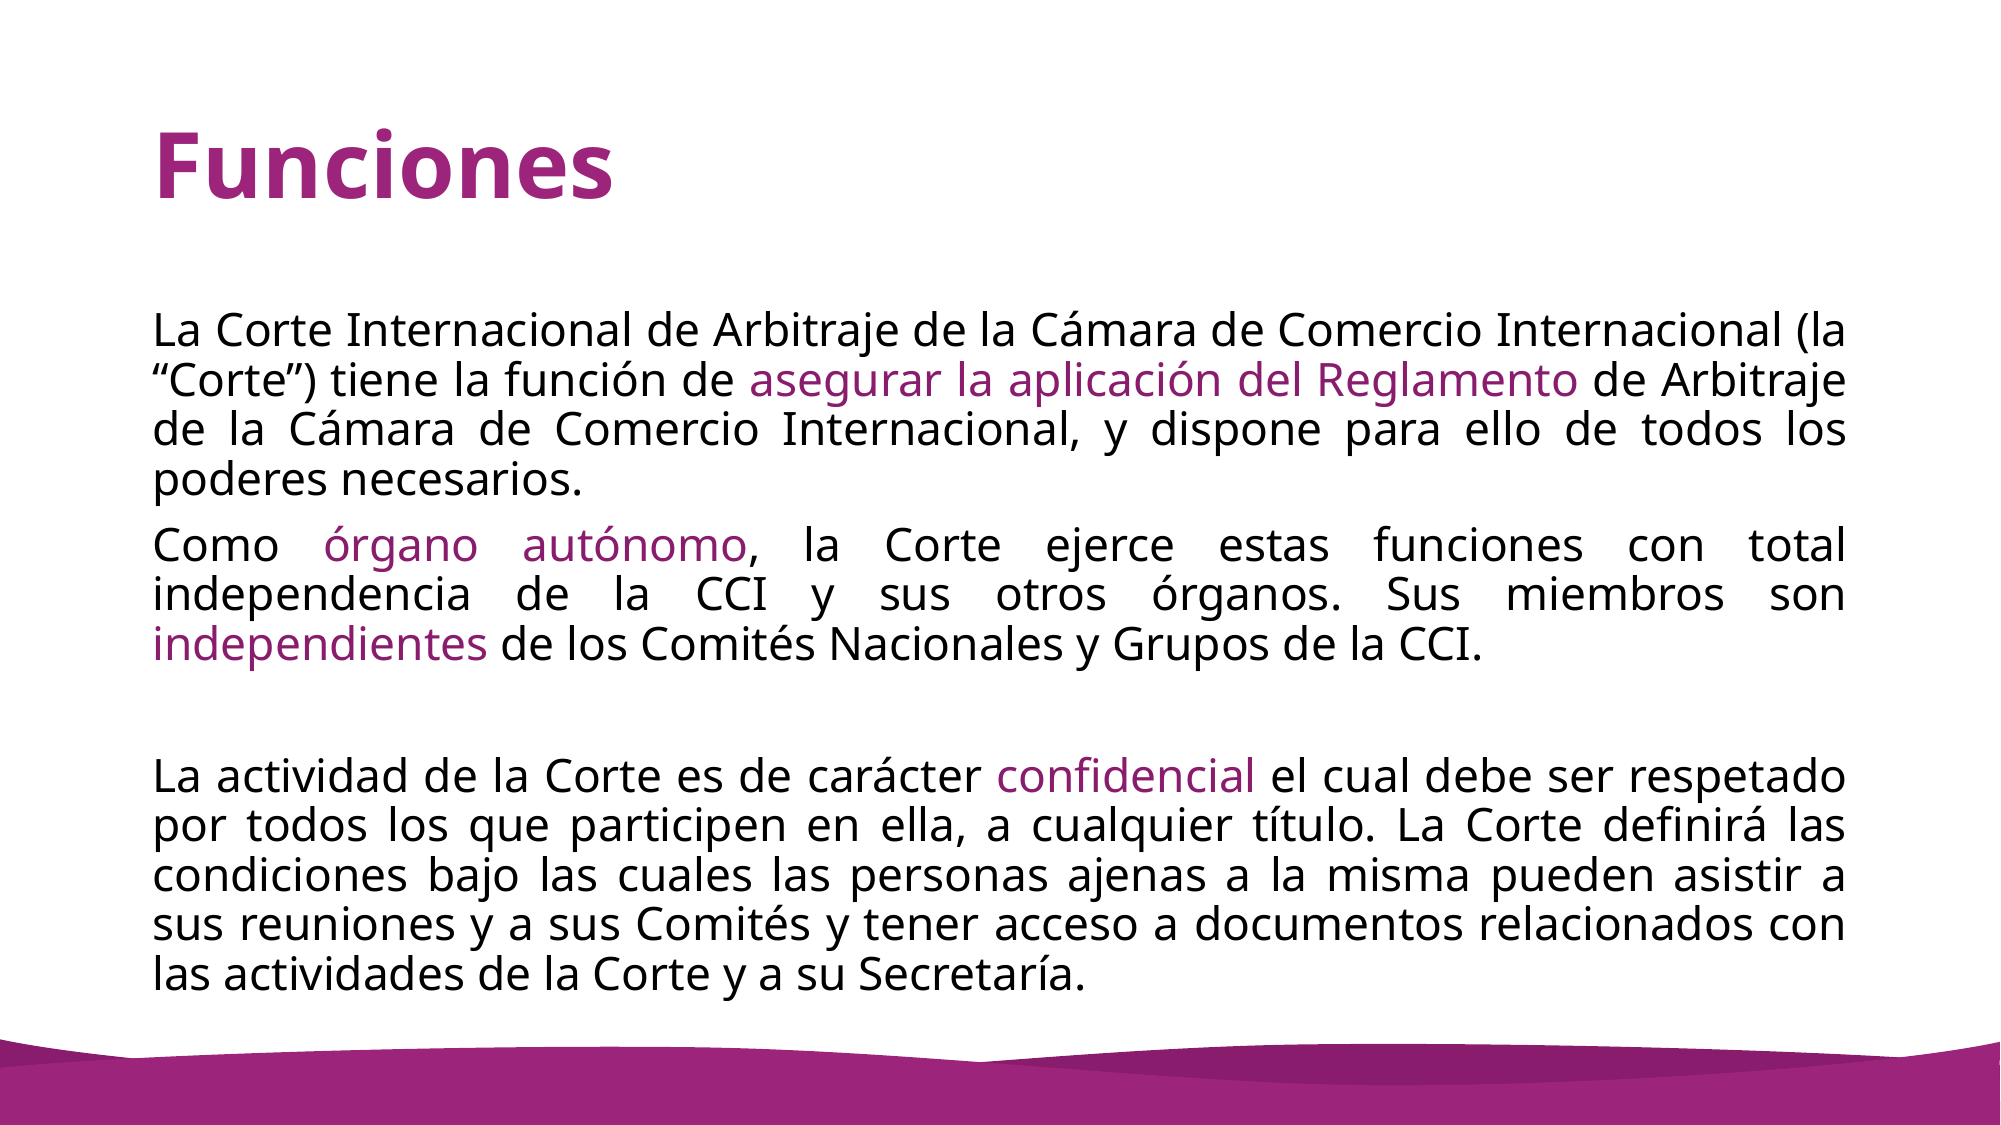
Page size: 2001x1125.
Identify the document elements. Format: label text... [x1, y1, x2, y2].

list La Corte Internacional de Arbitraje de la Cámara de Comercio Internacional (la “Corte”) tiene la función de asegurar la aplicación del Reglamento de Arbitraje de la Cámara de Comercio Internacional, y dispone para ello de todos los poderes necesarios. Como órgano autónomo, la Corte ejerce estas funciones con total independencia de la CCI y sus otros órganos. Sus miembros son independientes de los Comités Nacionales y Grupos de la CCI. La actividad de la Corte es de carácter confidencial el cual debe ser respetado por todos los que participen en ella, a cualquier título. La Corte definirá las condiciones bajo las cuales las personas ajenas a la misma pueden asistir a sus reuniones y a sus Comités y tener acceso a documentos relacionados con las actividades de la Corte y a su Secretaría. [137, 299, 1863, 1014]
title Funciones [137, 59, 1863, 278]
